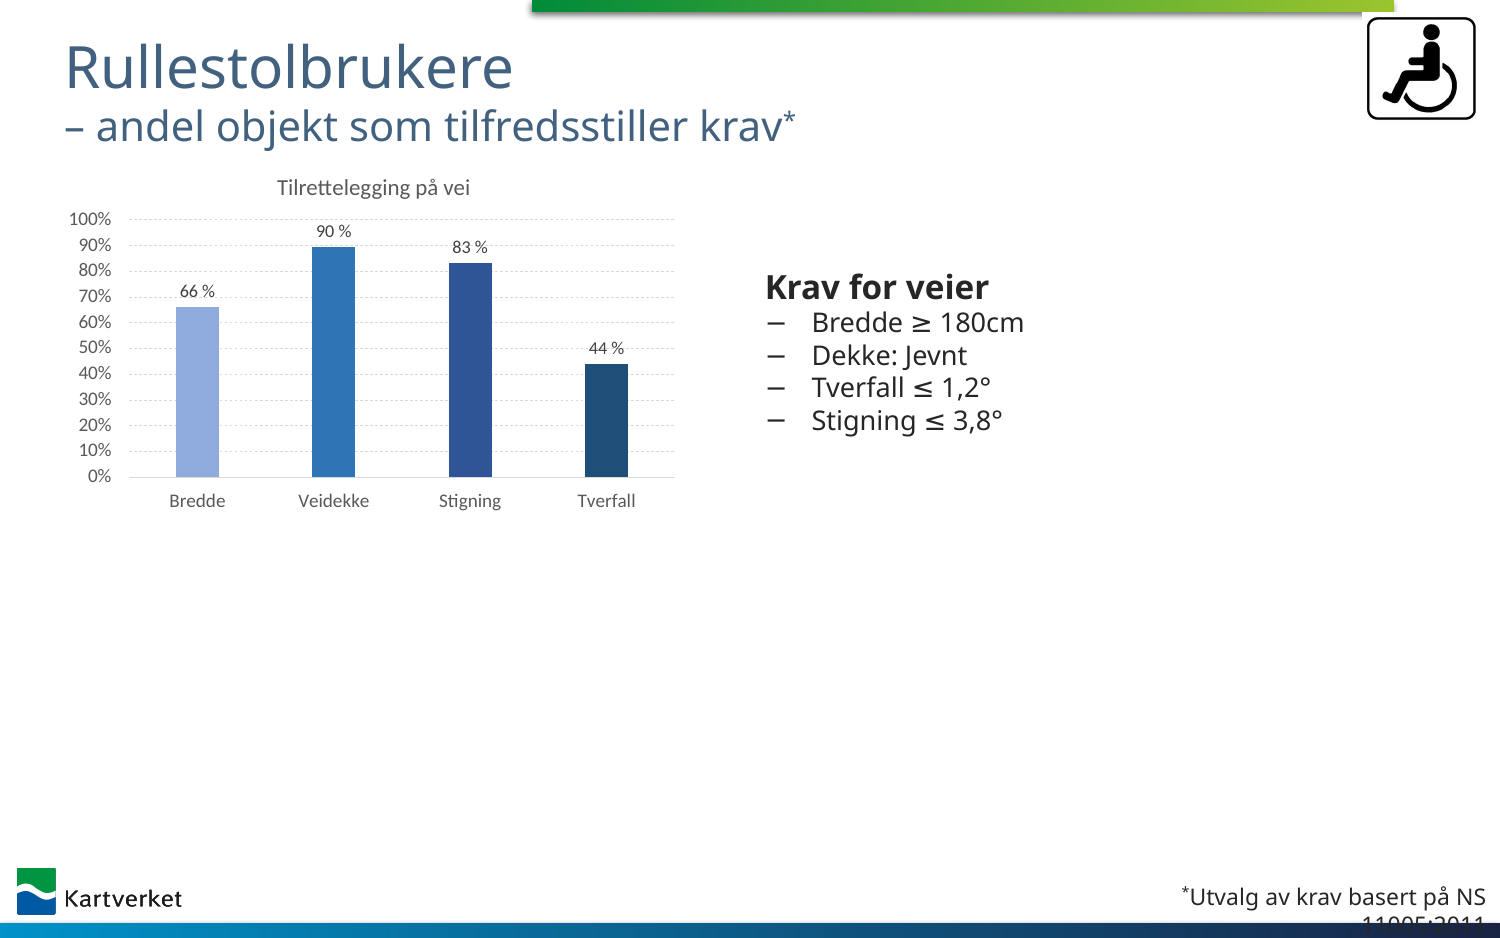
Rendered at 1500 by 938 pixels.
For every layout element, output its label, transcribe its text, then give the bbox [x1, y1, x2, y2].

text_box Krav for veier Bredde ≥ 180cm Dekke: Jevnt Tverfall ≤ 1,2° Stigning ≤ 3,8° [750, 258, 1234, 444]
picture [62, 166, 686, 519]
picture [1362, 12, 1481, 126]
text_box *Utvalg av krav basert på NS 11005:2011 [1068, 873, 1500, 938]
text_box Rullestolbrukere – andel objekt som tilfredsstiller krav* [49, 25, 1431, 158]
